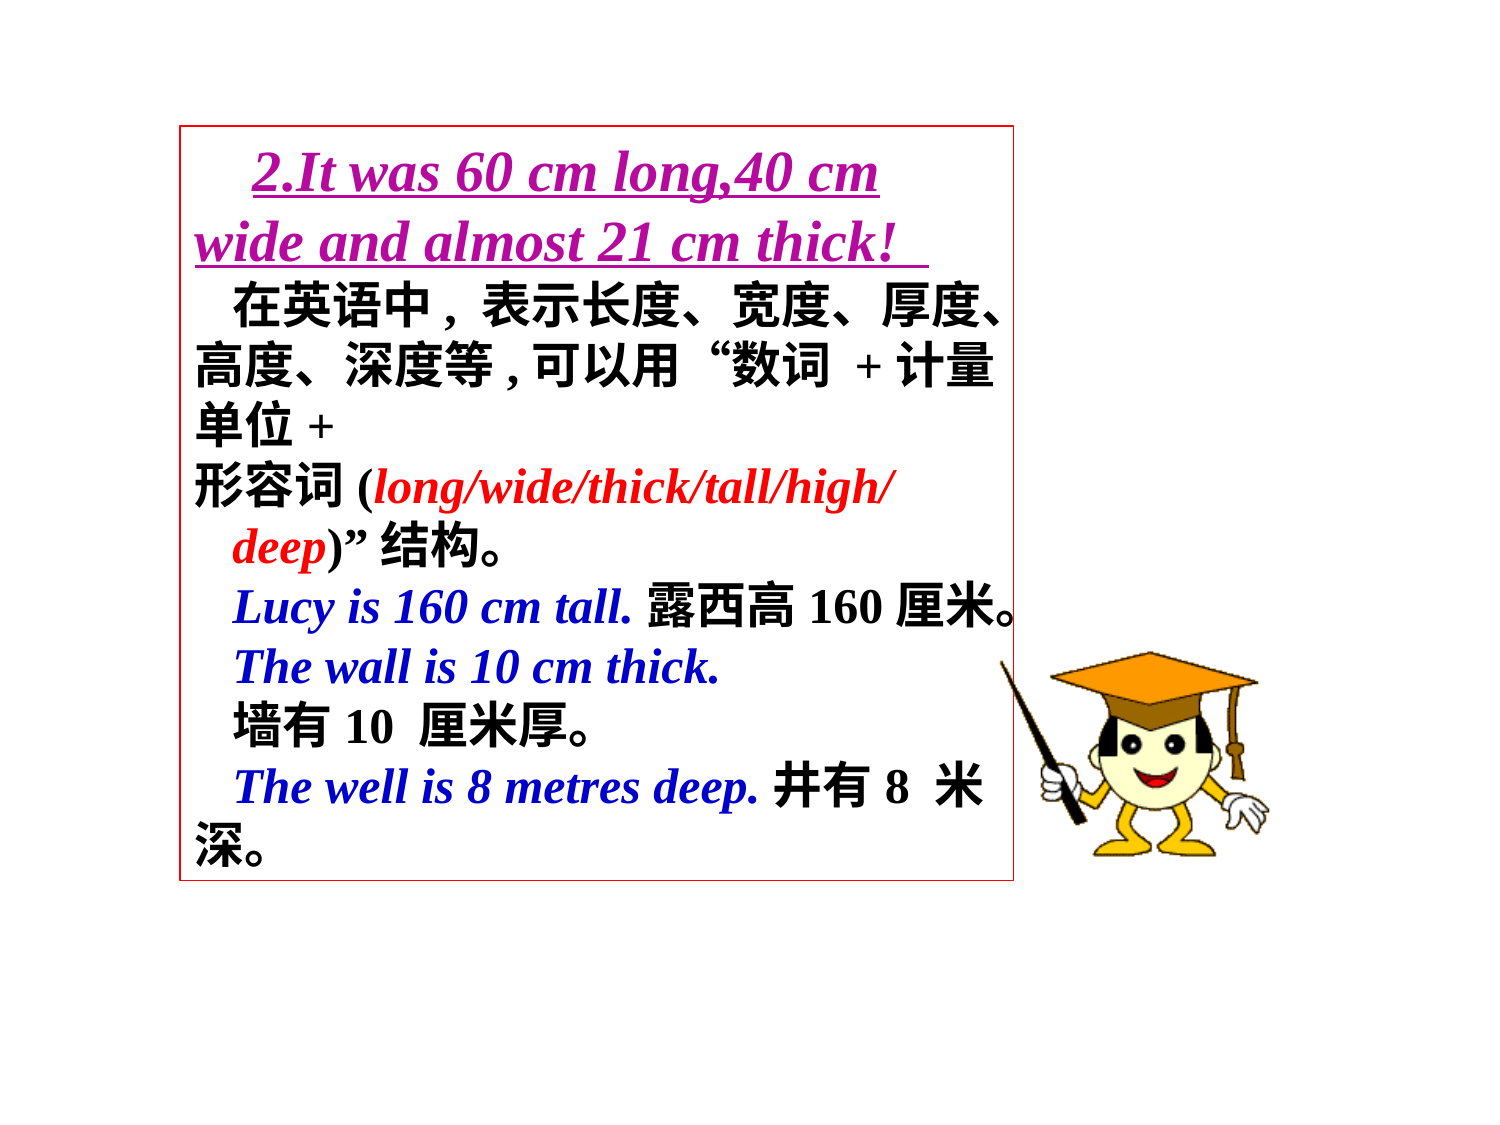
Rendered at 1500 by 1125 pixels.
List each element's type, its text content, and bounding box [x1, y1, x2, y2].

picture [979, 636, 1293, 872]
text_box 2.It was 60 cm long,40 cm wide and almost 21 cm thick! 在英语中, 表示长度、宽度、厚度、高度、深度等,可以用“数词 +计量单位+ 形容词(long/wide/thick/tall/high/ deep)”结构。 Lucy is 160 cm tall.露西高160厘米。 The wall is 10 cm thick. 墙有10 厘米厚。 The well is 8 metres deep.井有8 米深。 [180, 125, 1014, 881]
